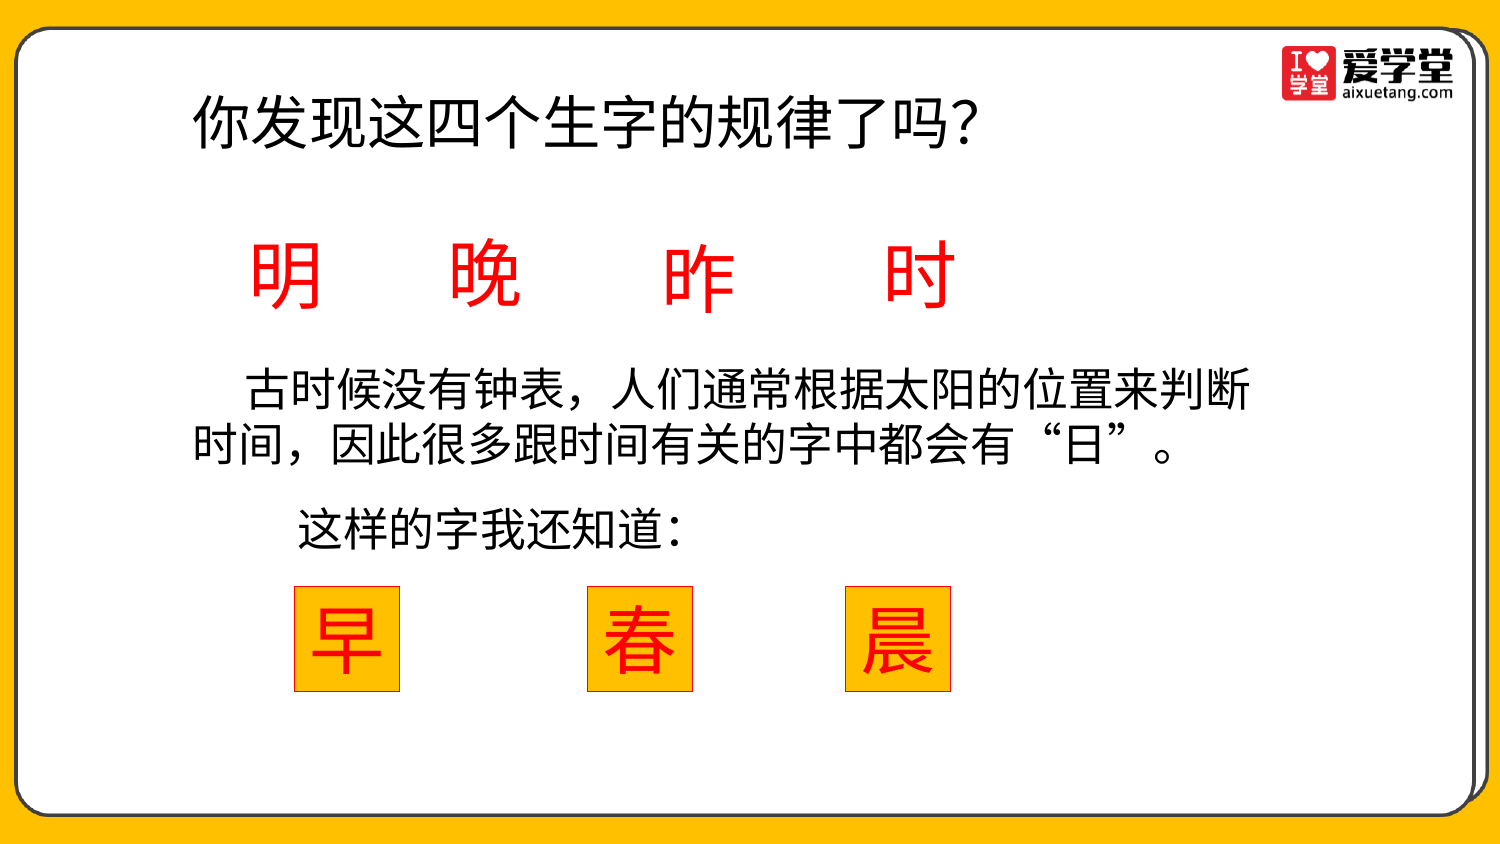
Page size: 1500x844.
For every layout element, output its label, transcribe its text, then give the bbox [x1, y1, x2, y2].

text_box 昨 [646, 224, 752, 330]
text_box 晨 [845, 586, 951, 692]
text_box 时 [868, 221, 974, 327]
text_box 这样的字我还知道： [282, 492, 752, 563]
text_box 你发现这四个生字的规律了吗？ [177, 79, 1088, 164]
text_box 晚 [432, 219, 539, 325]
text_box 古时候没有钟表，人们通常根据太阳的位置来判断时间，因此很多跟时间有关的字中都会有“日”。 [178, 353, 1308, 479]
text_box 早 [294, 586, 400, 692]
text_box 春 [587, 586, 693, 692]
text_box 明 [233, 221, 339, 327]
picture [0, 0, 1500, 844]
